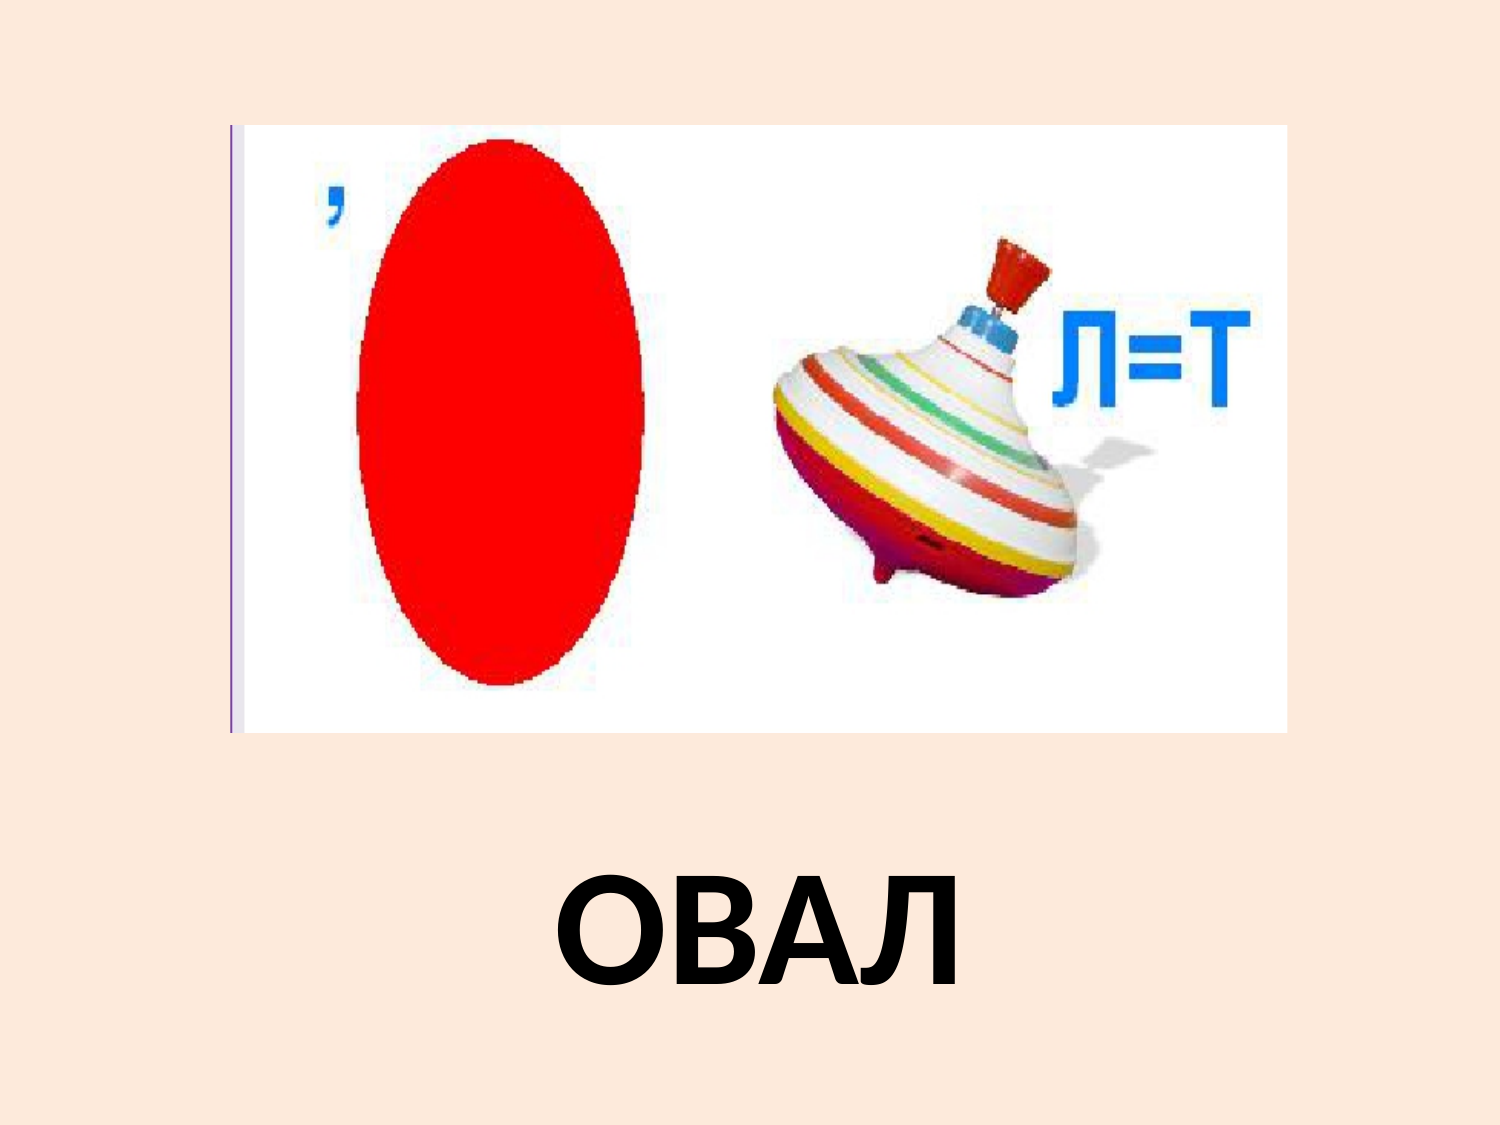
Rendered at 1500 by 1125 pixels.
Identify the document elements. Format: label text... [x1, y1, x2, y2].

text_box ОВАЛ [539, 810, 980, 1026]
picture [229, 125, 1288, 734]
